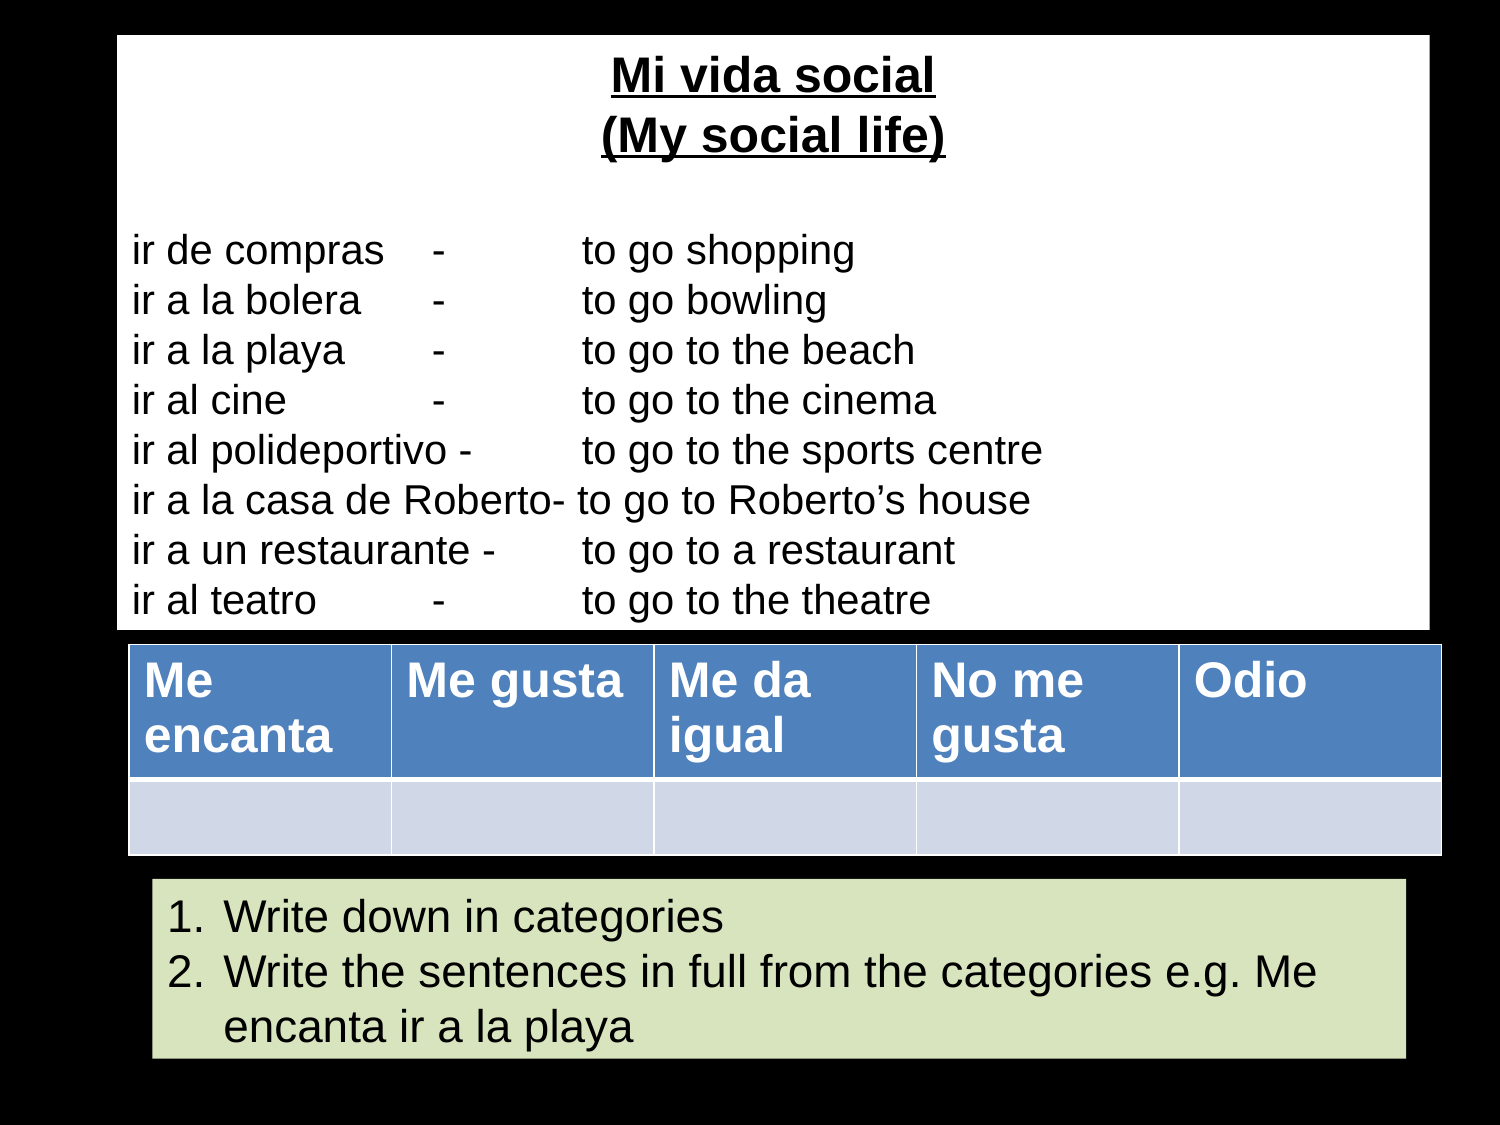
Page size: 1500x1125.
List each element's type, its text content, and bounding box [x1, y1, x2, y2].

text_box Mi vida social (My social life) ir de compras - to go shopping ir a la bolera - to go bowling ir a la playa - to go to the beach ir al cine - to go to the cinema ir al polideportivo - to go to the sports centre ir a la casa de Roberto- to go to Roberto’s house ir a un restaurante - to go to a restaurant ir al teatro - to go to the theatre [117, 35, 1430, 630]
table_cell [917, 782, 1178, 854]
text_box Write down in categories Write the sentences in full from the categories e.g. Me encanta ir a la playa [152, 878, 1407, 1059]
table_header Me da igual [655, 645, 916, 777]
table_cell [392, 782, 653, 854]
table_header Me encanta [130, 645, 391, 777]
table_cell [130, 782, 391, 854]
table_header Odio [1180, 645, 1441, 777]
table_header No me gusta [917, 645, 1178, 777]
table_cell [655, 782, 916, 854]
table_cell [1180, 782, 1441, 854]
table_header Me gusta [392, 645, 653, 777]
